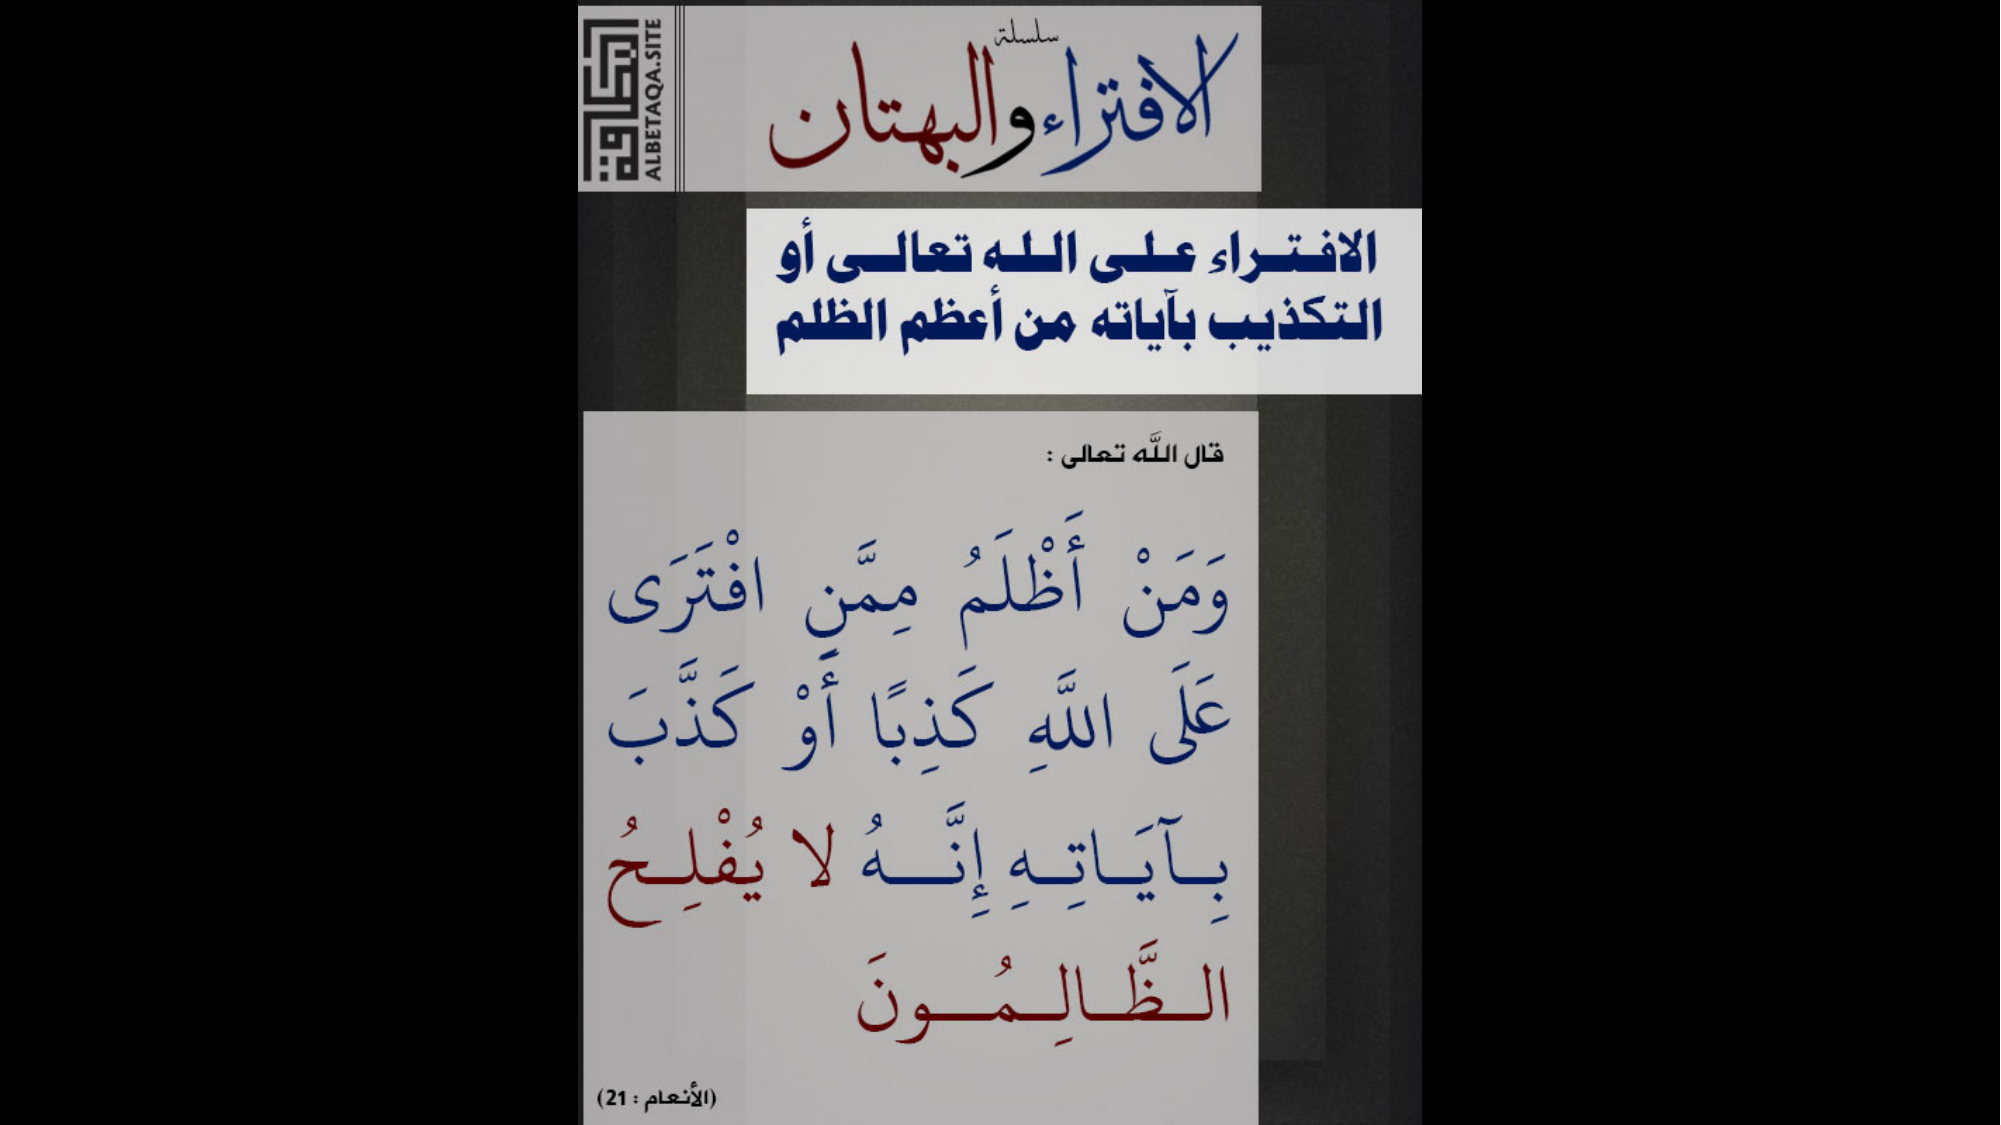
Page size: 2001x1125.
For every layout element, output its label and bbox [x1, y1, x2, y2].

picture [578, 0, 1422, 1125]
